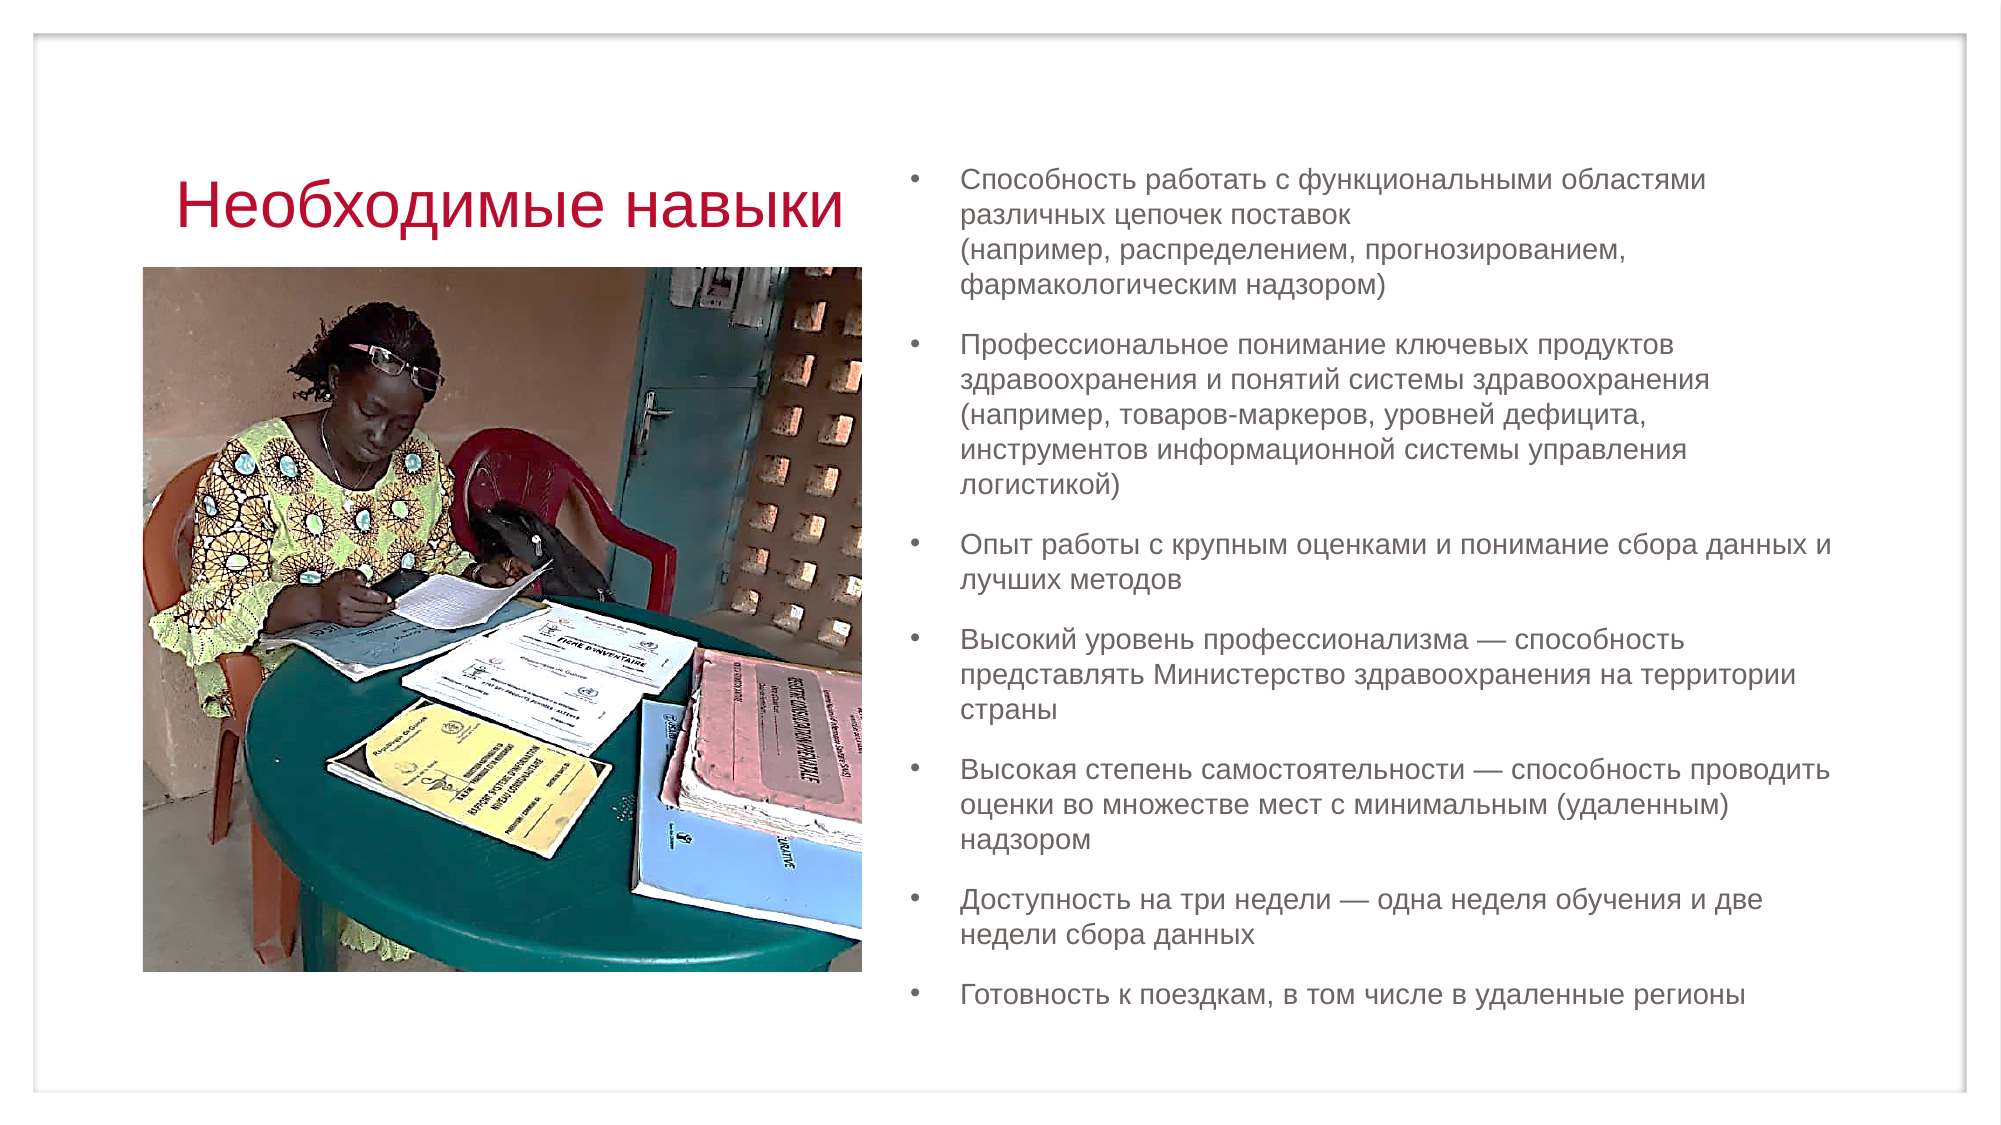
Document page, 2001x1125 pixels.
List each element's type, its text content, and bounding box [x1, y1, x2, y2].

title Необходимые навыки [89, 72, 862, 249]
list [142, 267, 863, 973]
list Способность работать с функциональными областями различных цепочек поставок (например, распределением, прогнозированием, фармакологическим надзором) Профессиональное понимание ключевых продуктов здравоохранения и понятий системы здравоохранения (например, товаров-маркеров, уровней дефицита, инструментов информационной системы управления логистикой) Опыт работы с крупным оценками и понимание сбора данных и лучших методов Высокий уровень профессионализма — способность представлять Министерство здравоохранения на территории страны Высокая степень самостоятельности — способность проводить оценки во множестве мест с минимальным (удаленным) надзором Доступность на три недели — одна неделя обучения и две недели сбора данных Готовность к поездкам, в том числе в удаленные регионы [895, 153, 1858, 1034]
